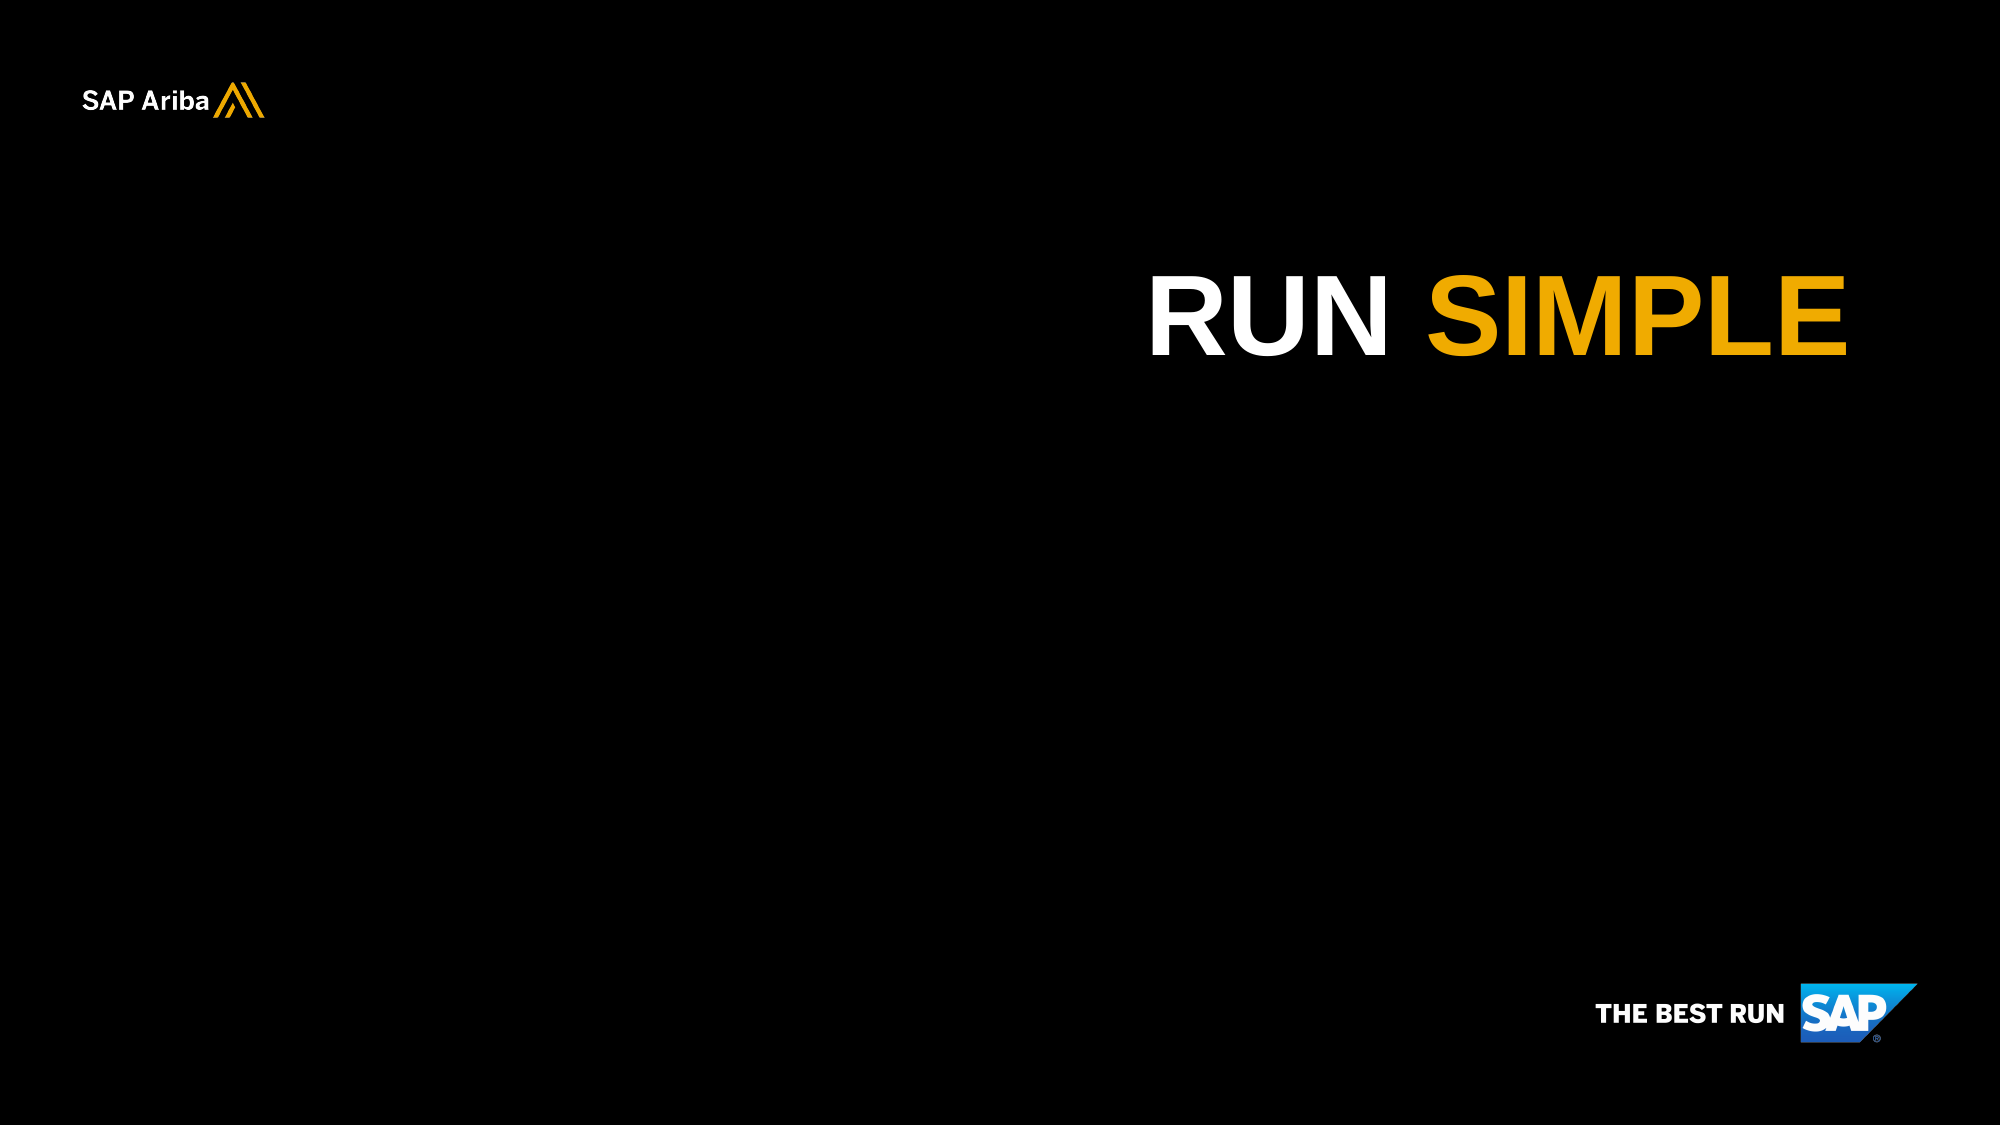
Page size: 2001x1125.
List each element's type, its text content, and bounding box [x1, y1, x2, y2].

picture [1595, 983, 1918, 1043]
picture [82, 82, 265, 118]
title RUN SIMPLE [82, 240, 1851, 393]
